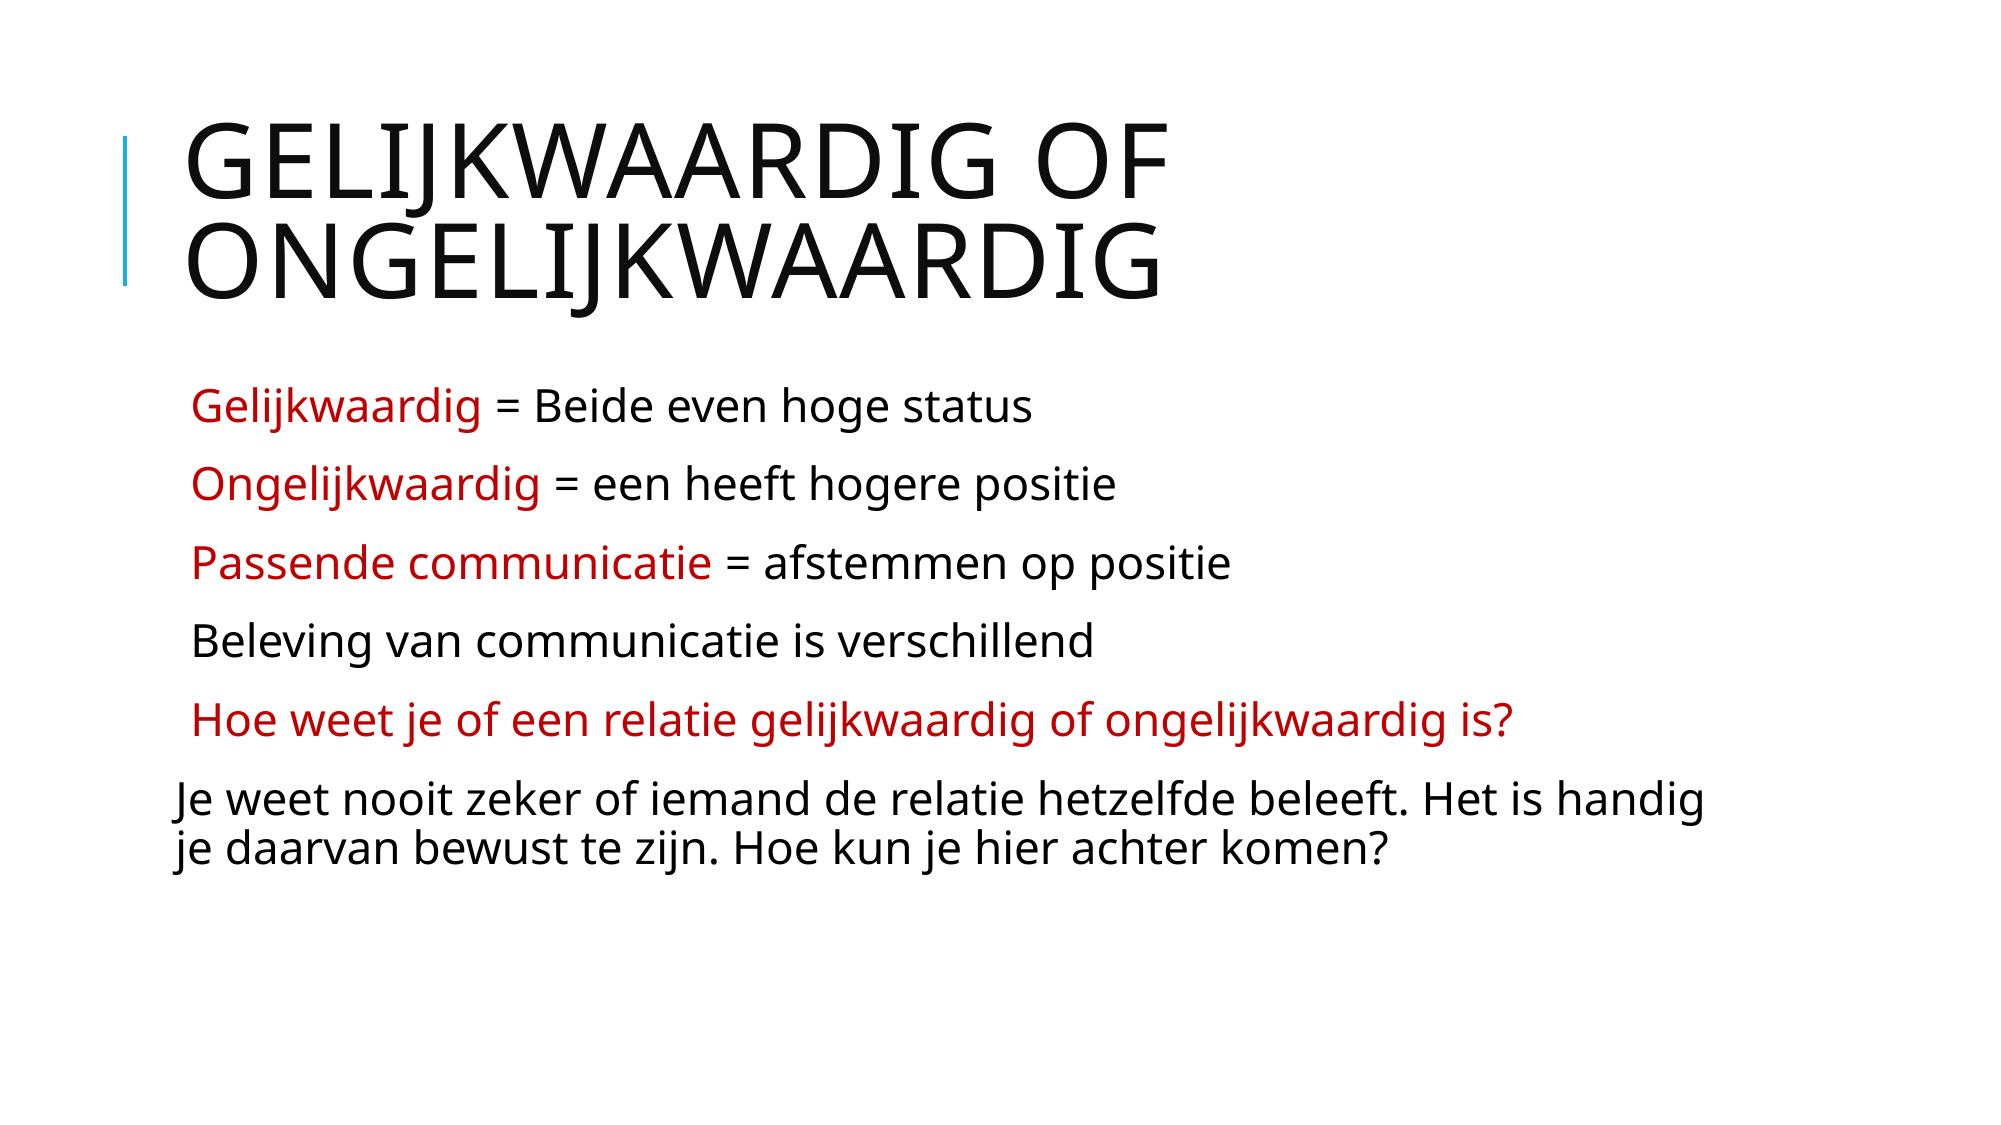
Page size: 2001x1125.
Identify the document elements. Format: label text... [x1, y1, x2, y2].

title Gelijkwaardig of ongelijkwaardig [168, 96, 1763, 342]
list Gelijkwaardig = Beide even hoge status Ongelijkwaardig = een heeft hogere positie Passende communicatie = afstemmen op positie Beleving van communicatie is verschillend Hoe weet je of een relatie gelijkwaardig of ongelijkwaardig is? Je weet nooit zeker of iemand de relatie hetzelfde beleeft. Het is handig je daarvan bewust te zijn. Hoe kun je hier achter komen? [168, 375, 1763, 1035]
